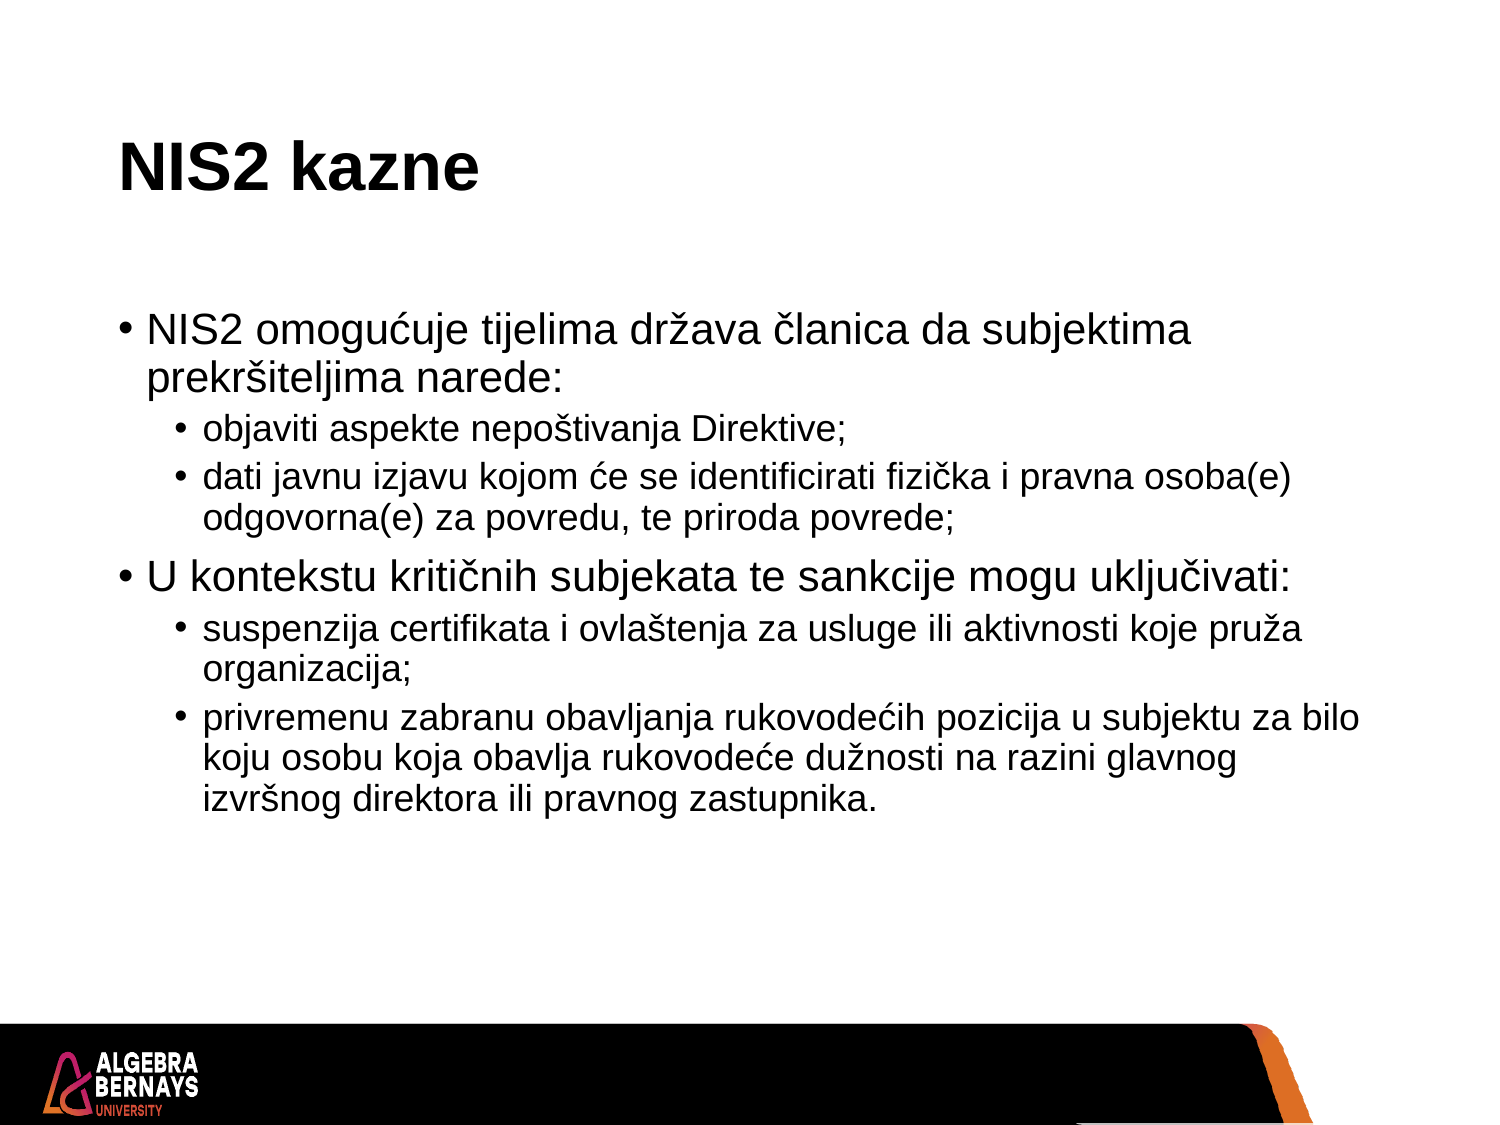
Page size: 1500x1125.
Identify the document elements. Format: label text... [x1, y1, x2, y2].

picture [0, 1023, 1468, 1125]
title NIS2 kazne [103, 59, 1397, 278]
list NIS2 omogućuje tijelima država članica da subjektima prekršiteljima narede: objaviti aspekte nepoštivanja Direktive; dati javnu izjavu kojom će se identificirati fizička i pravna osoba(e) odgovorna(e) za povredu, te priroda povrede; U kontekstu kritičnih subjekata te sankcije mogu uključivati: suspenzija certifikata i ovlaštenja za usluge ili aktivnosti koje pruža organizacija; privremenu zabranu obavljanja rukovodećih pozicija u subjektu za bilo koju osobu koja obavlja rukovodeće dužnosti na razini glavnog izvršnog direktora ili pravnog zastupnika. [103, 299, 1397, 1014]
